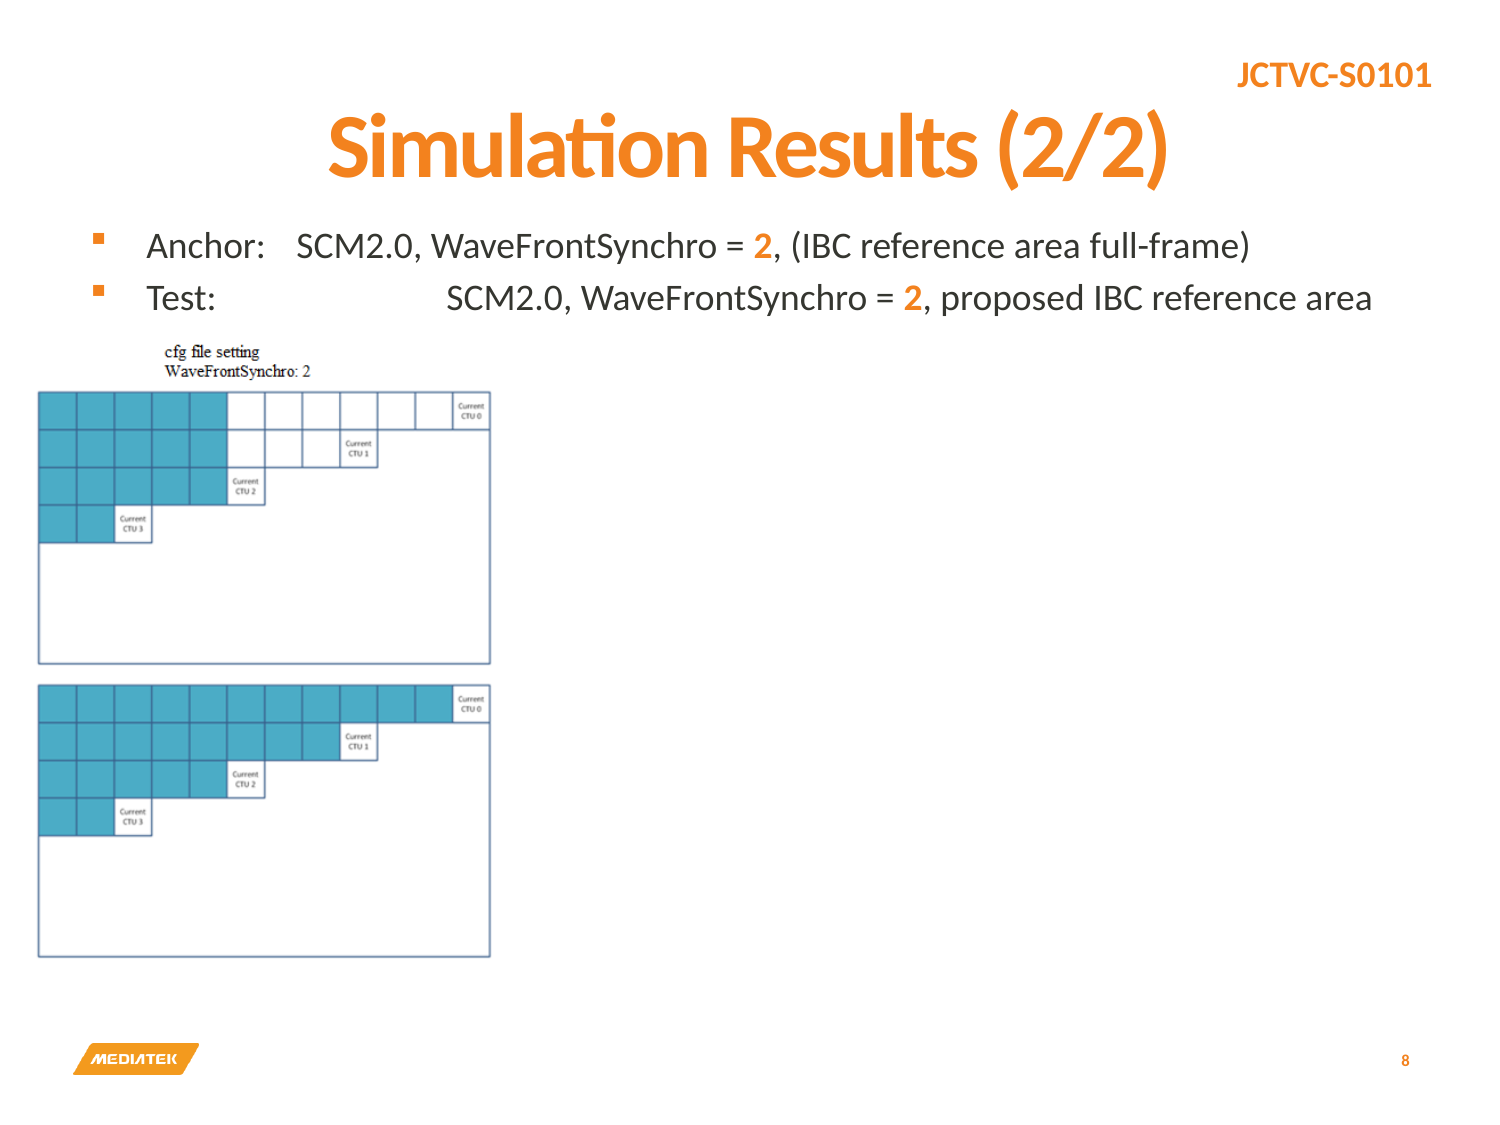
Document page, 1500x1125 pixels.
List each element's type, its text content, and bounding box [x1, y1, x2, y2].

list Anchor: SCM2.0, WaveFrontSynchro = 2, (IBC reference area full-frame) Test: SCM2.0, WaveFrontSynchro = 2, proposed IBC reference area [75, 213, 1471, 917]
picture [29, 337, 501, 965]
slide_number 8 [1251, 1029, 1425, 1090]
title Simulation Results (2/2) [75, 99, 1425, 213]
picture [73, 1043, 199, 1075]
